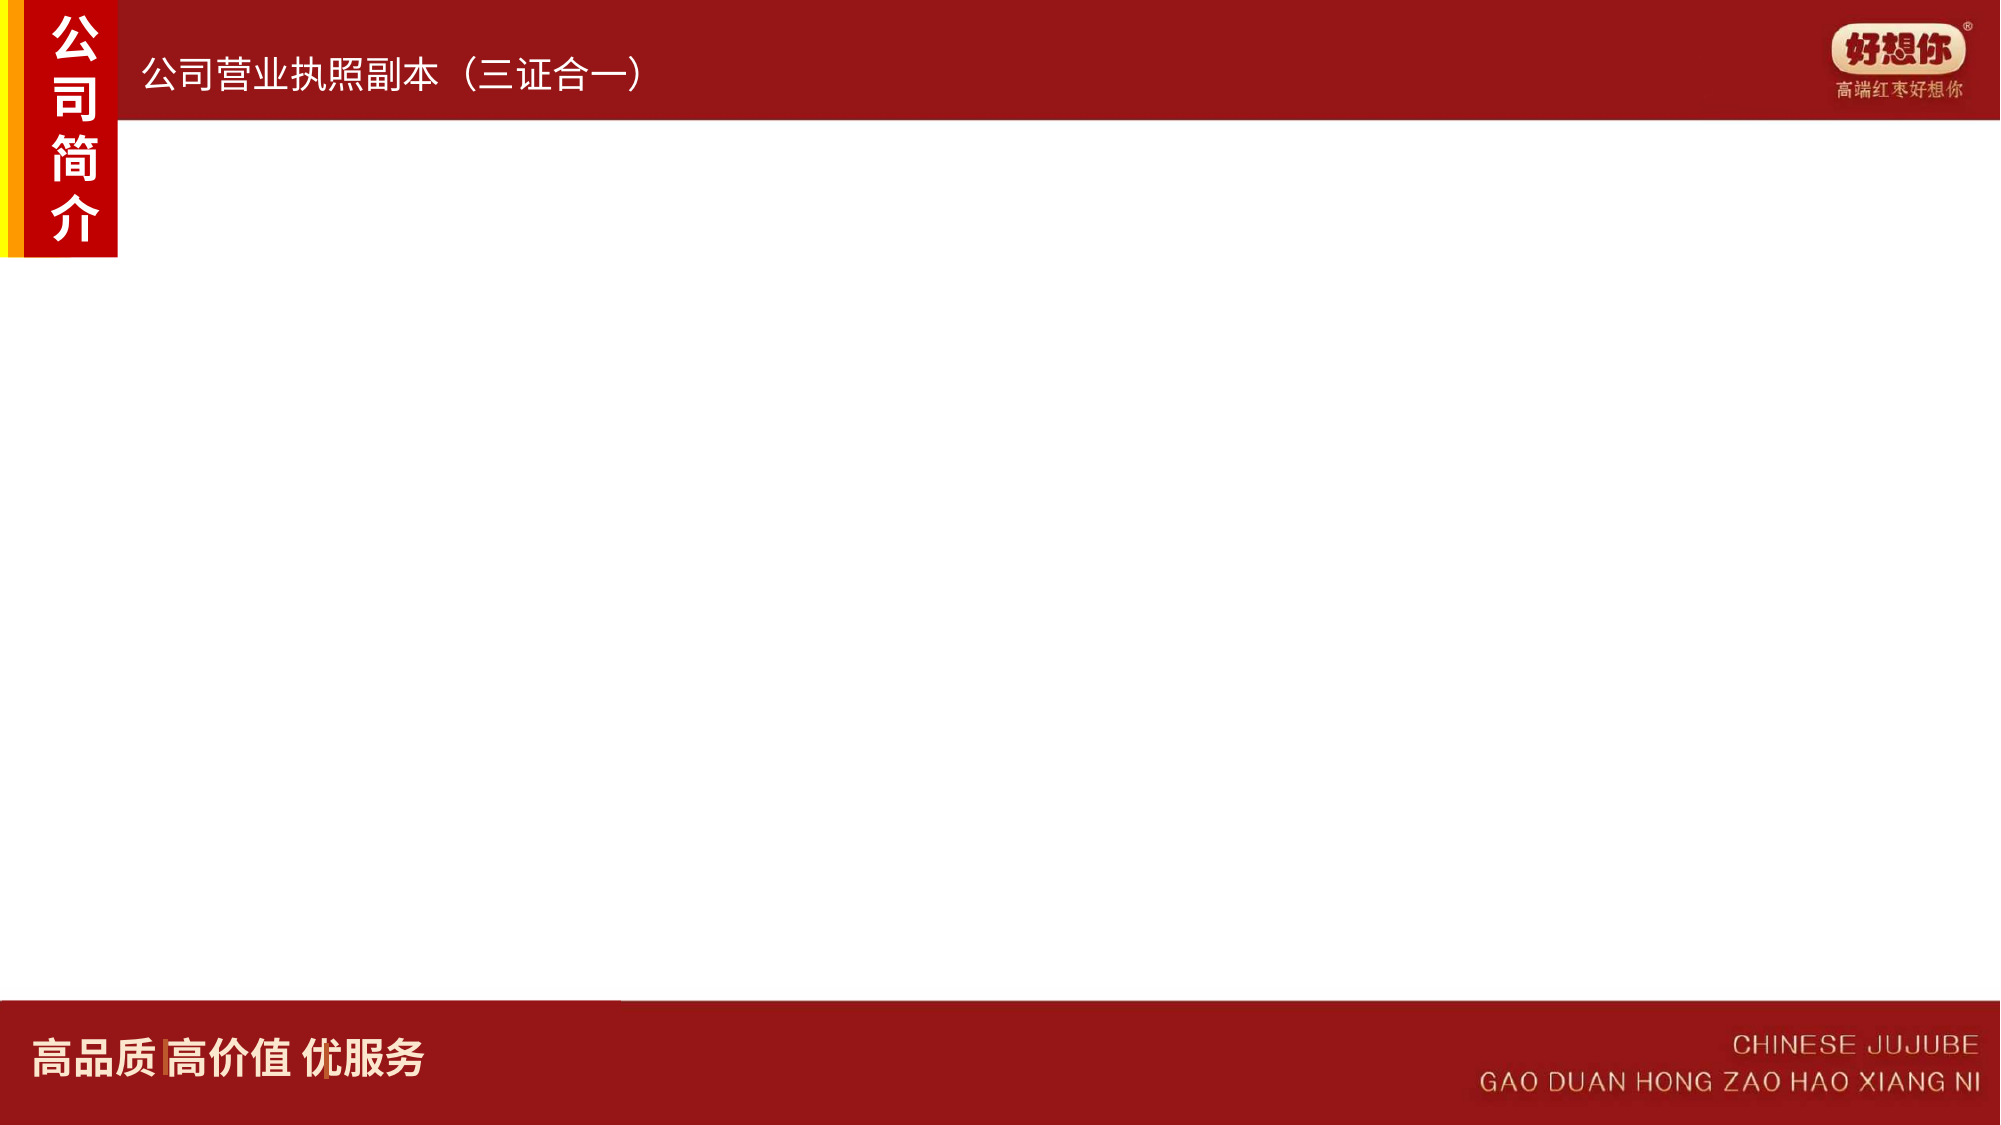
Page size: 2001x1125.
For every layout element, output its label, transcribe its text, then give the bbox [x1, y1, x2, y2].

text_box [23, 0, 119, 259]
text_box [7, 0, 23, 259]
text_box [0, 0, 7, 259]
picture [0, 0, 2000, 1125]
text_box 公司营业执照副本（三证合一） [125, 43, 680, 104]
text_box 公司简介 [35, 0, 84, 255]
